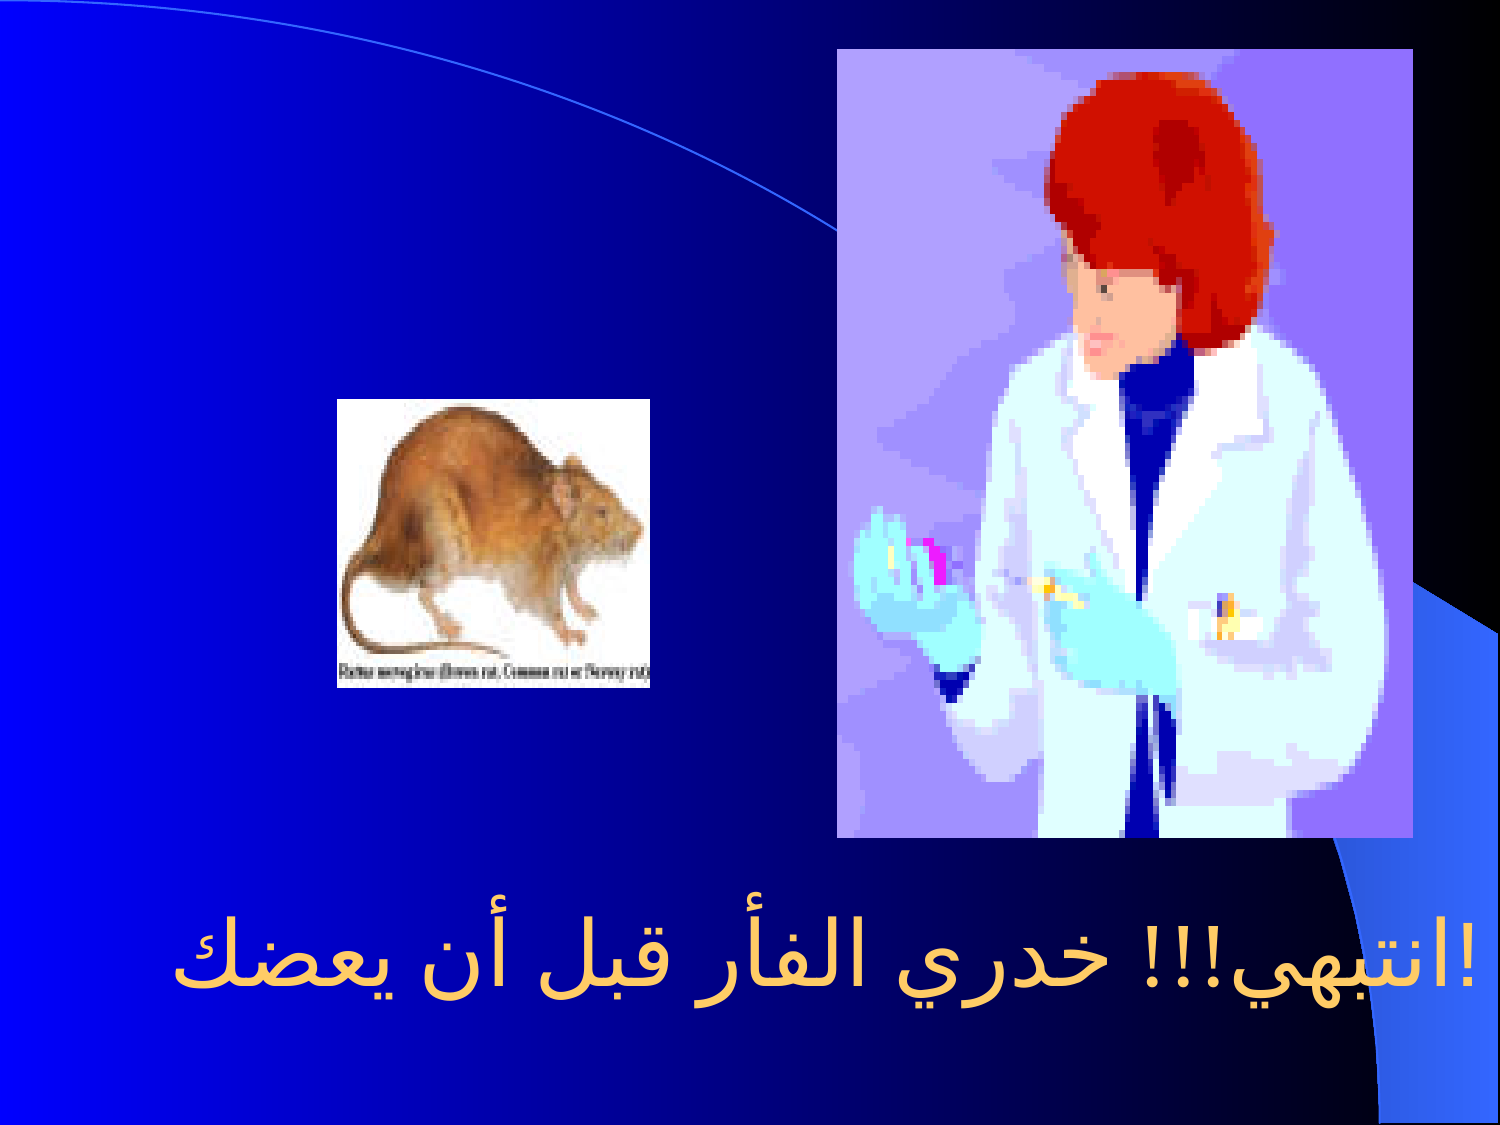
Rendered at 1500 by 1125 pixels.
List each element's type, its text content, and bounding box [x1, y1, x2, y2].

picture [837, 49, 1413, 838]
picture [337, 399, 651, 688]
title انتبهي!!! خدري الفأر قبل أن يعضك! [149, 812, 1500, 1088]
